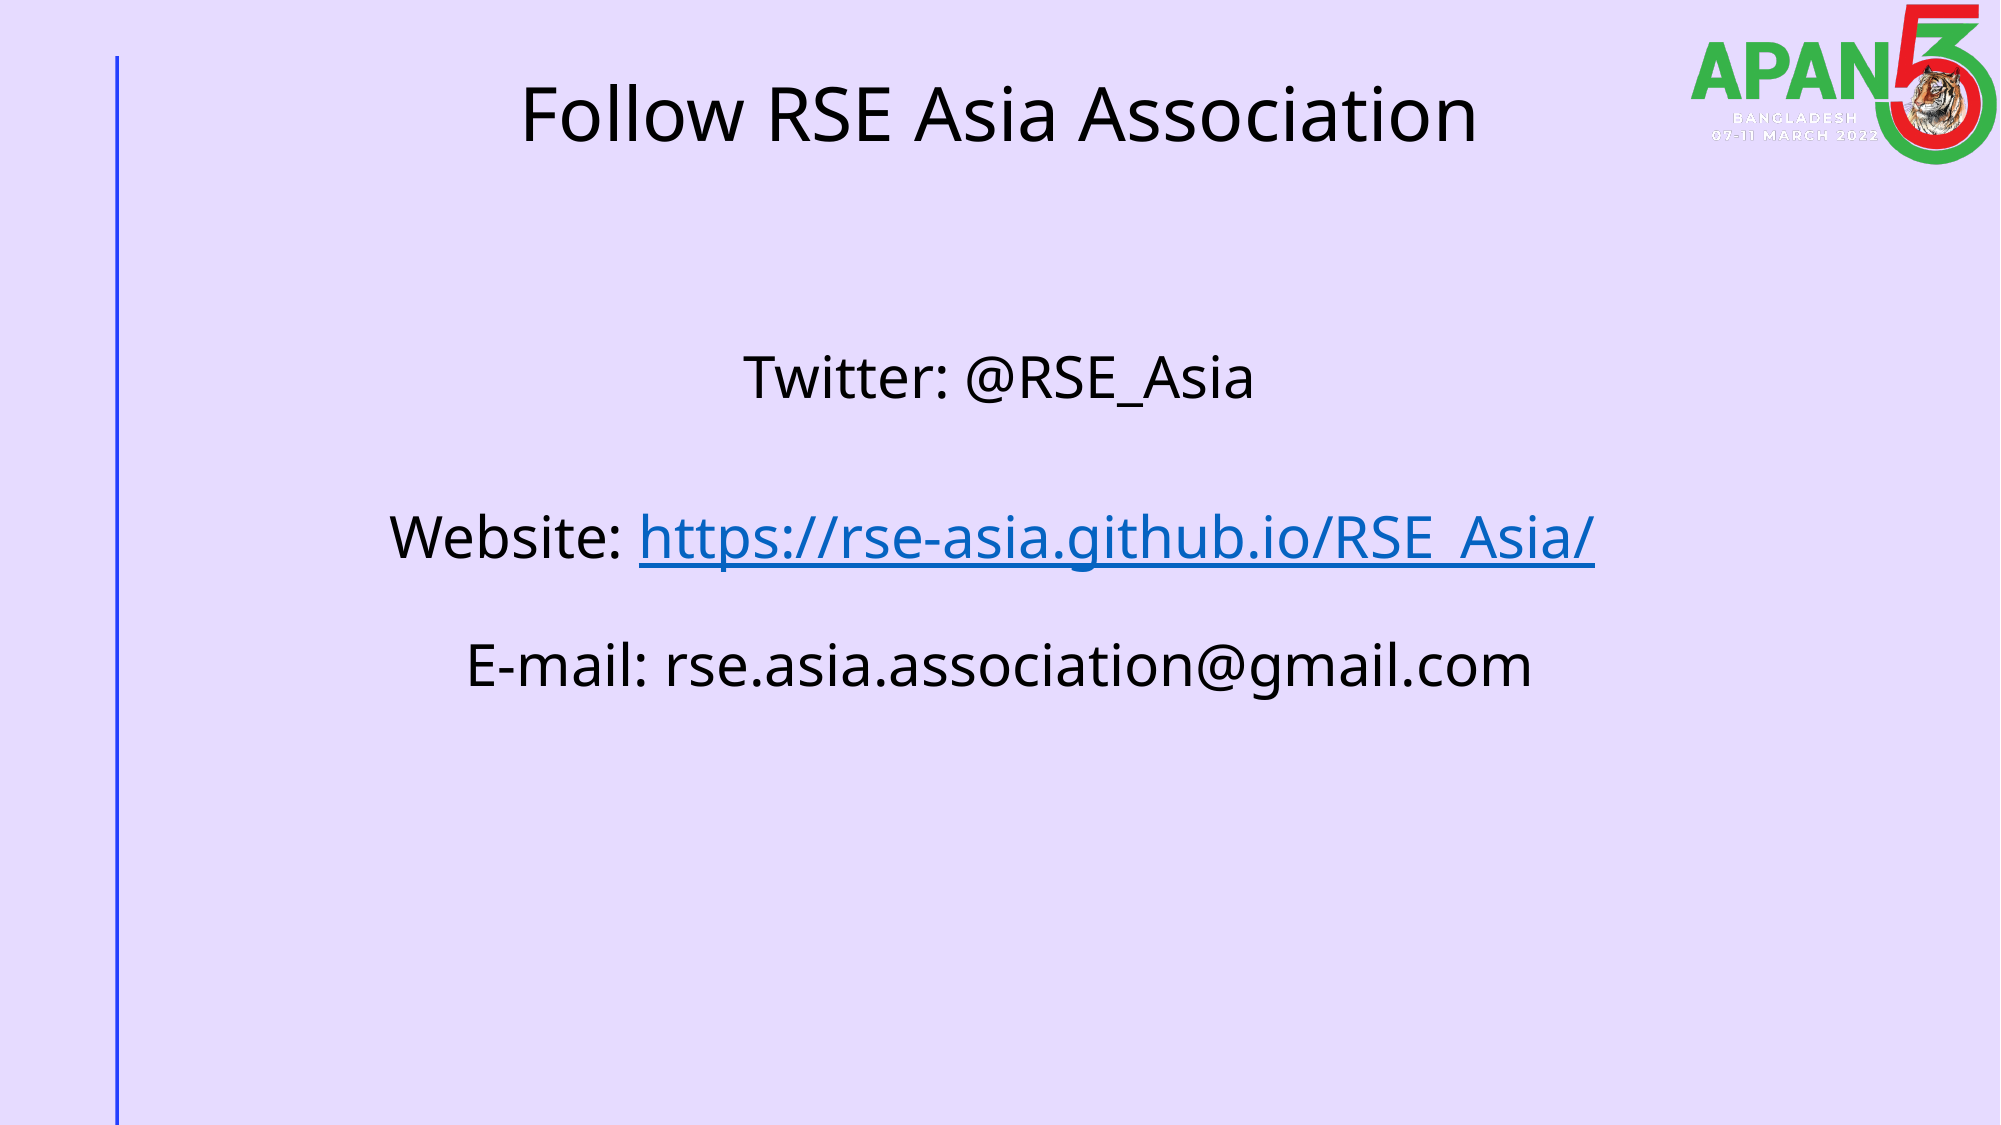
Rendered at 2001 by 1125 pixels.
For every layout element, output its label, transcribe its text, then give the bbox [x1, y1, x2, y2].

picture [1689, 2, 2000, 167]
list Twitter: @RSE_Asia Website: https://rse-asia.github.io/RSE_Asia/ E-mail: rse.asia.association@gmail.com [137, 340, 1863, 851]
title Follow RSE Asia Association [137, 59, 1863, 175]
